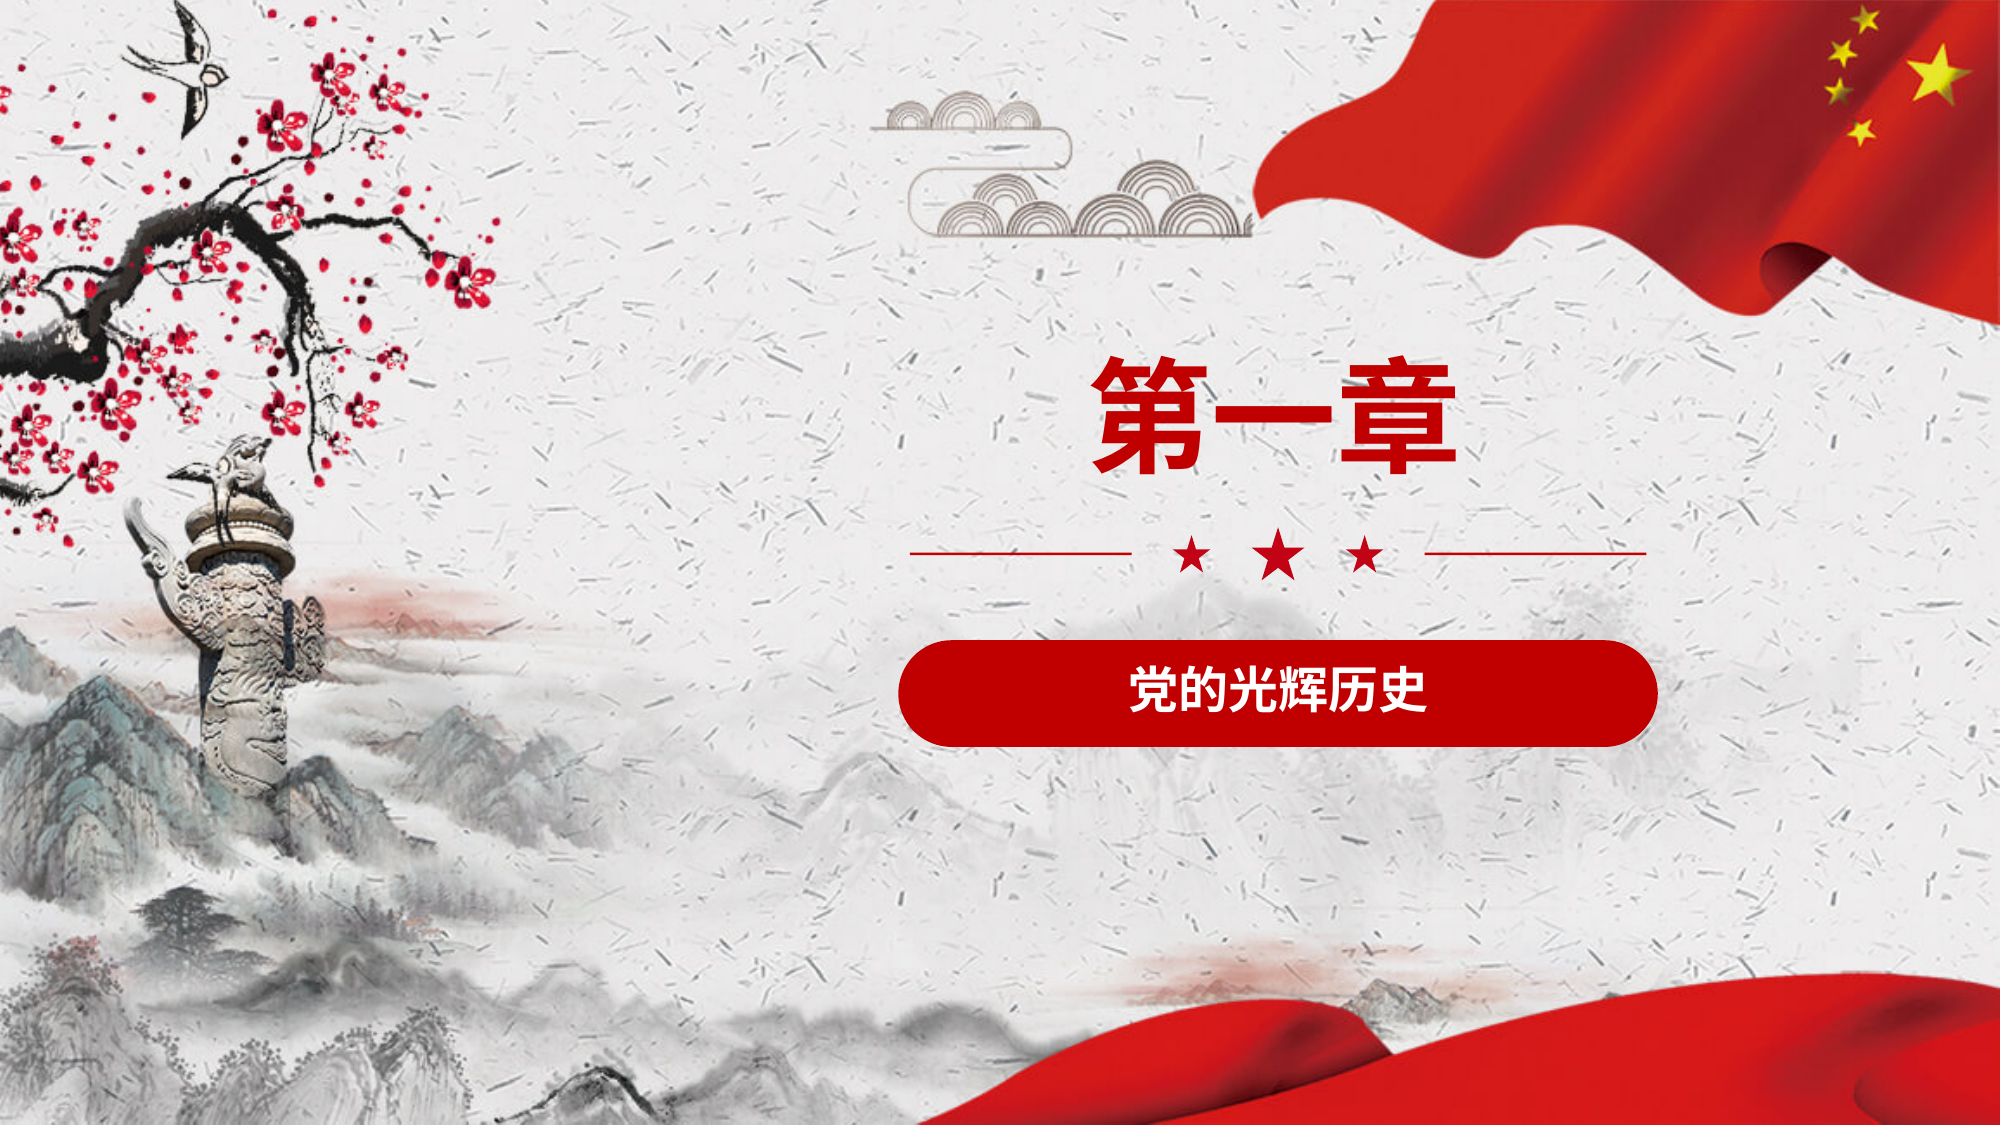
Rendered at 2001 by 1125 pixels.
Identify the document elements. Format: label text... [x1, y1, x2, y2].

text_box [898, 636, 1658, 747]
text_box 第一章 [1071, 331, 1485, 497]
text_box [909, 527, 1647, 581]
picture [0, 0, 2000, 1125]
